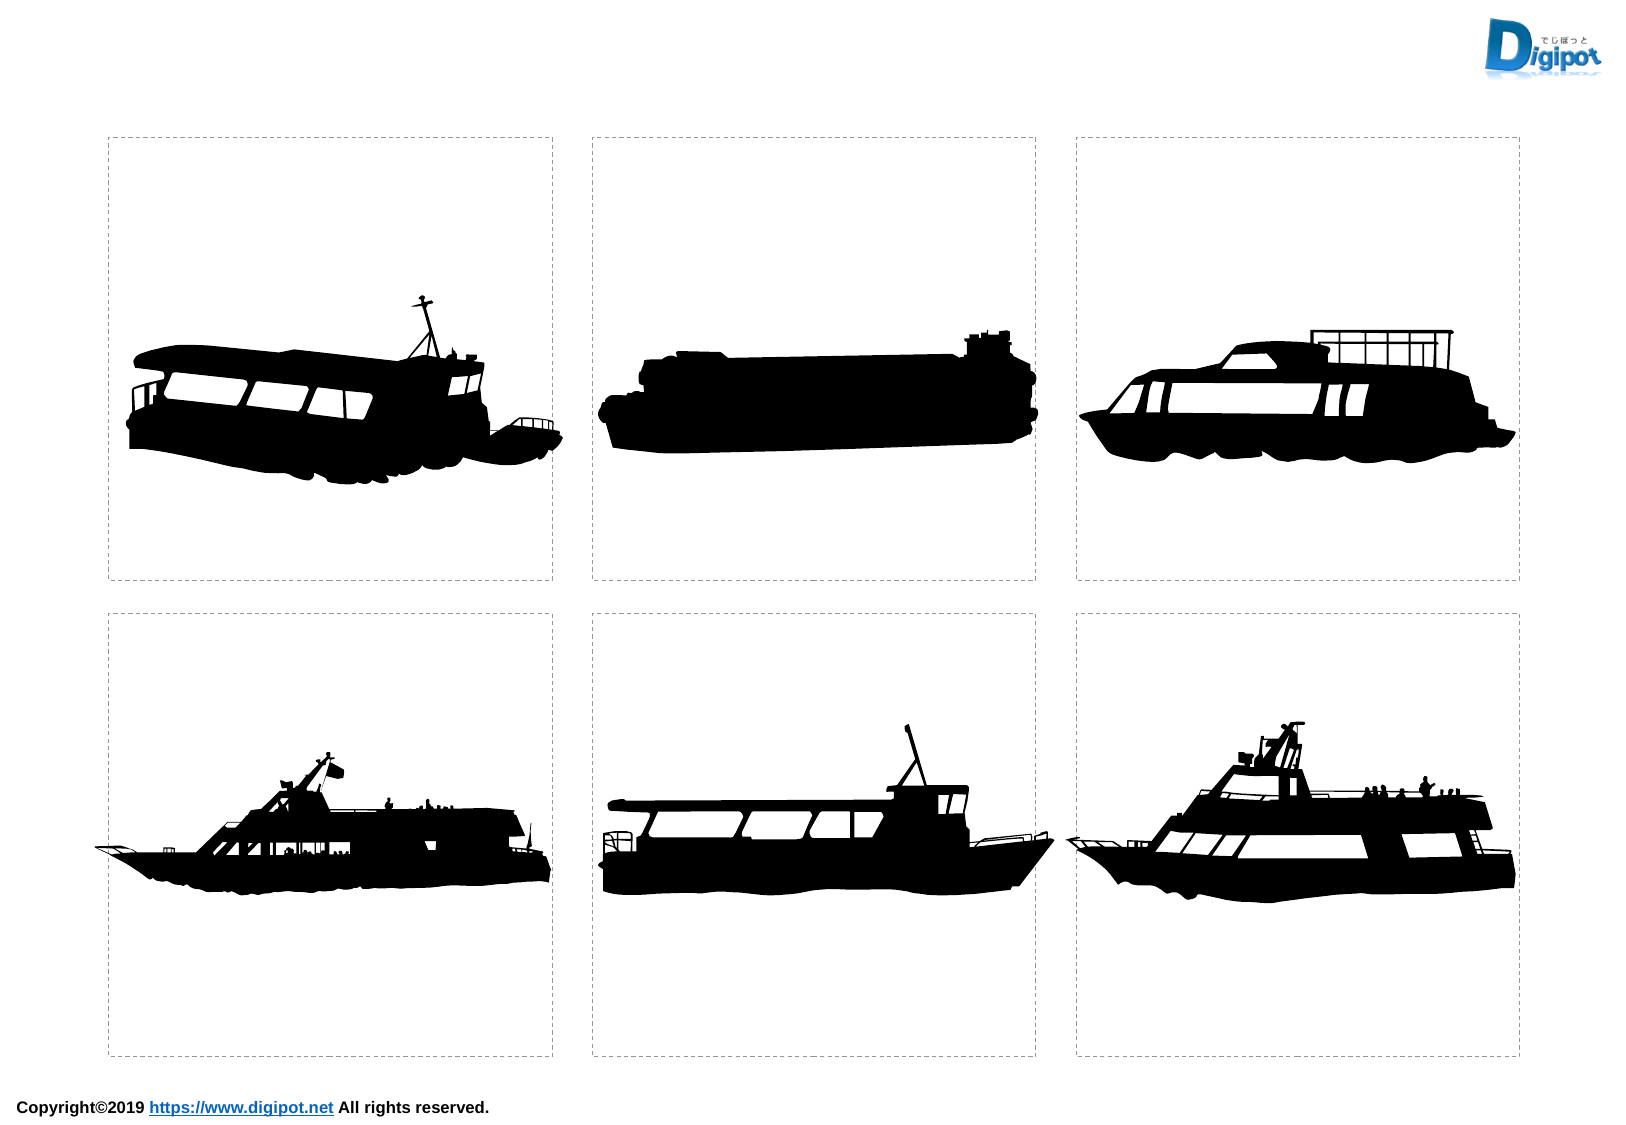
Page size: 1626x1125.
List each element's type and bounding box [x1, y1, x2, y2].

text_box [94, 752, 552, 896]
text_box [125, 295, 563, 485]
text_box [598, 329, 1039, 454]
text_box [1065, 721, 1516, 904]
picture [1485, 18, 1602, 82]
text_box [1078, 329, 1516, 464]
text_box [598, 724, 1055, 896]
